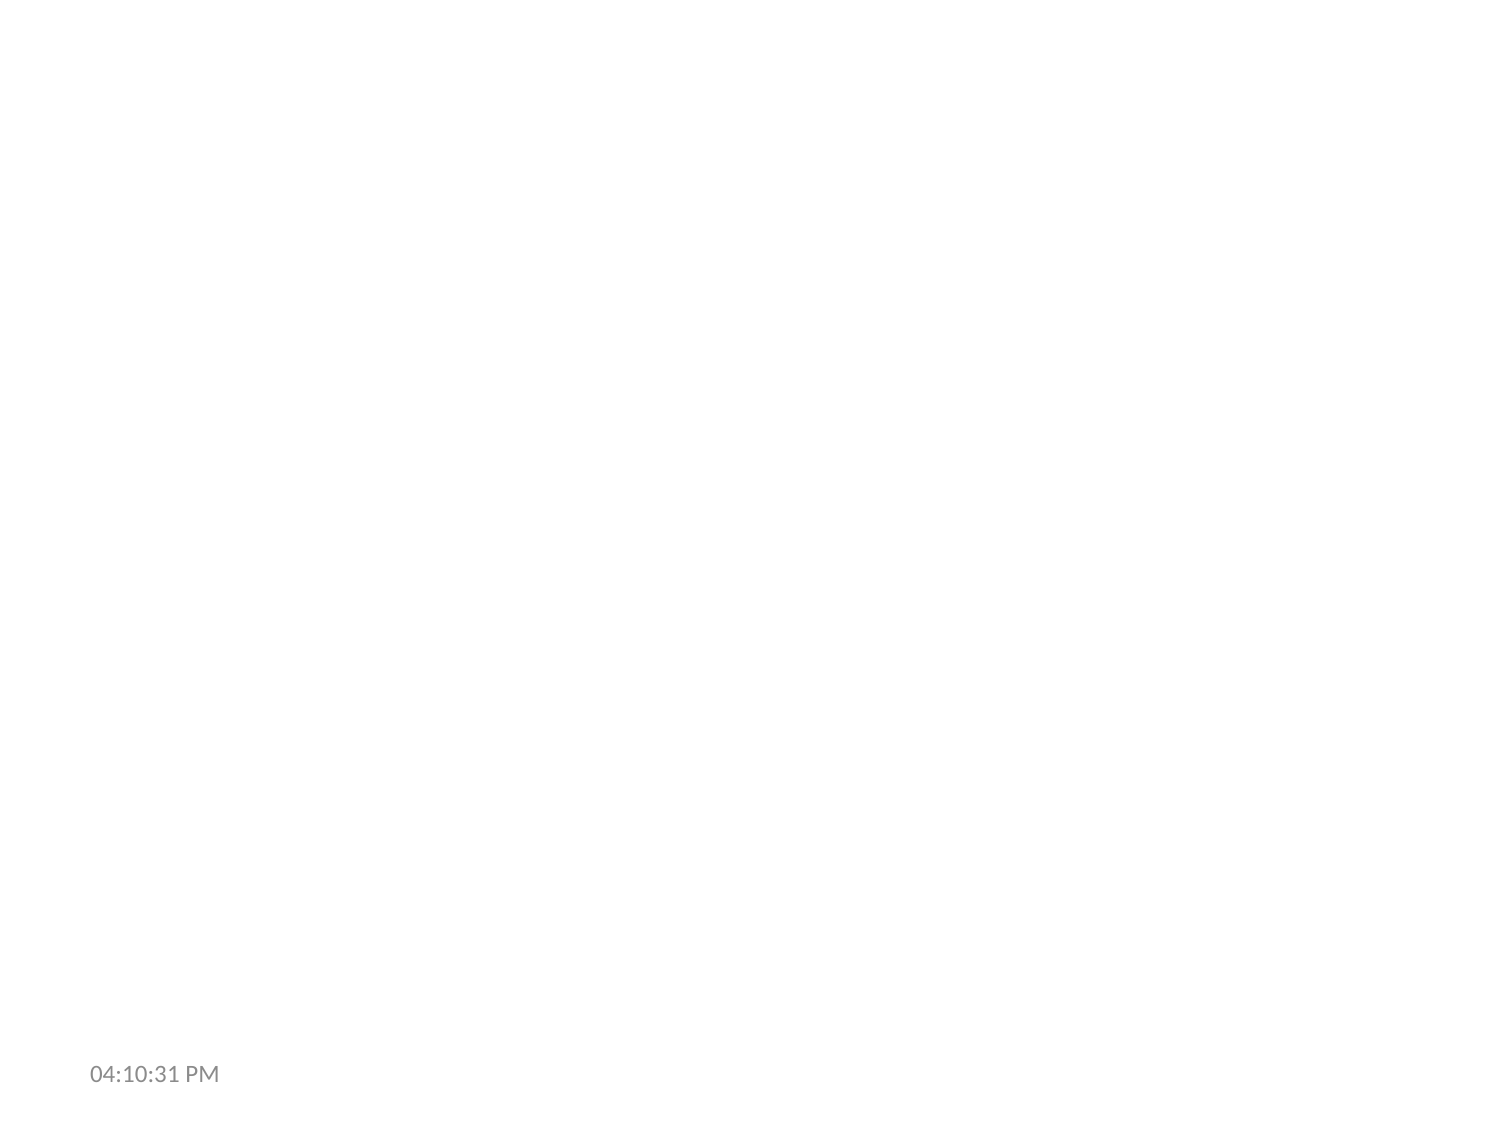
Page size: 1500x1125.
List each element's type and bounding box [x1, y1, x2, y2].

slide_number [75, 1042, 425, 1103]
